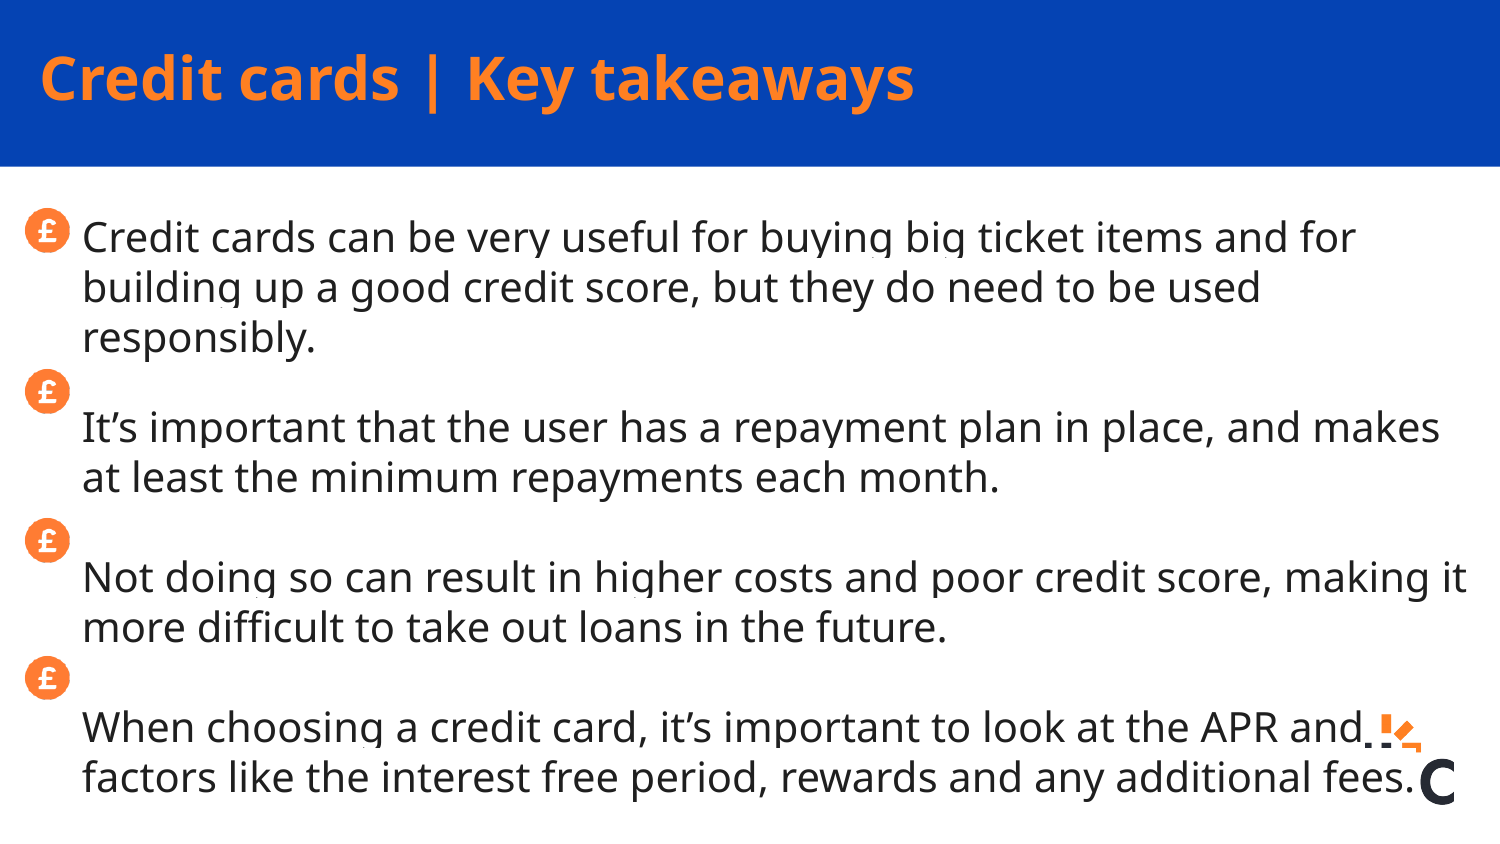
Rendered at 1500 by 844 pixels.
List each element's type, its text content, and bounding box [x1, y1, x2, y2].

picture [24, 517, 71, 563]
picture [24, 654, 71, 701]
text_box Credit cards can be very useful for buying big ticket items and for building up a good credit score, but they do need to be used responsibly. It’s important that the user has a repayment plan in place, and makes at least the minimum repayments each month. Not doing so can result in higher costs and poor credit score, making it more difficult to take out loans in the future. When choosing a credit card, it’s important to look at the APR and factors like the interest free period, rewards and any additional fees. [66, 195, 1487, 844]
picture [24, 207, 71, 253]
text_box Credit cards | Key takeaways [24, 24, 1142, 128]
picture [24, 368, 71, 414]
